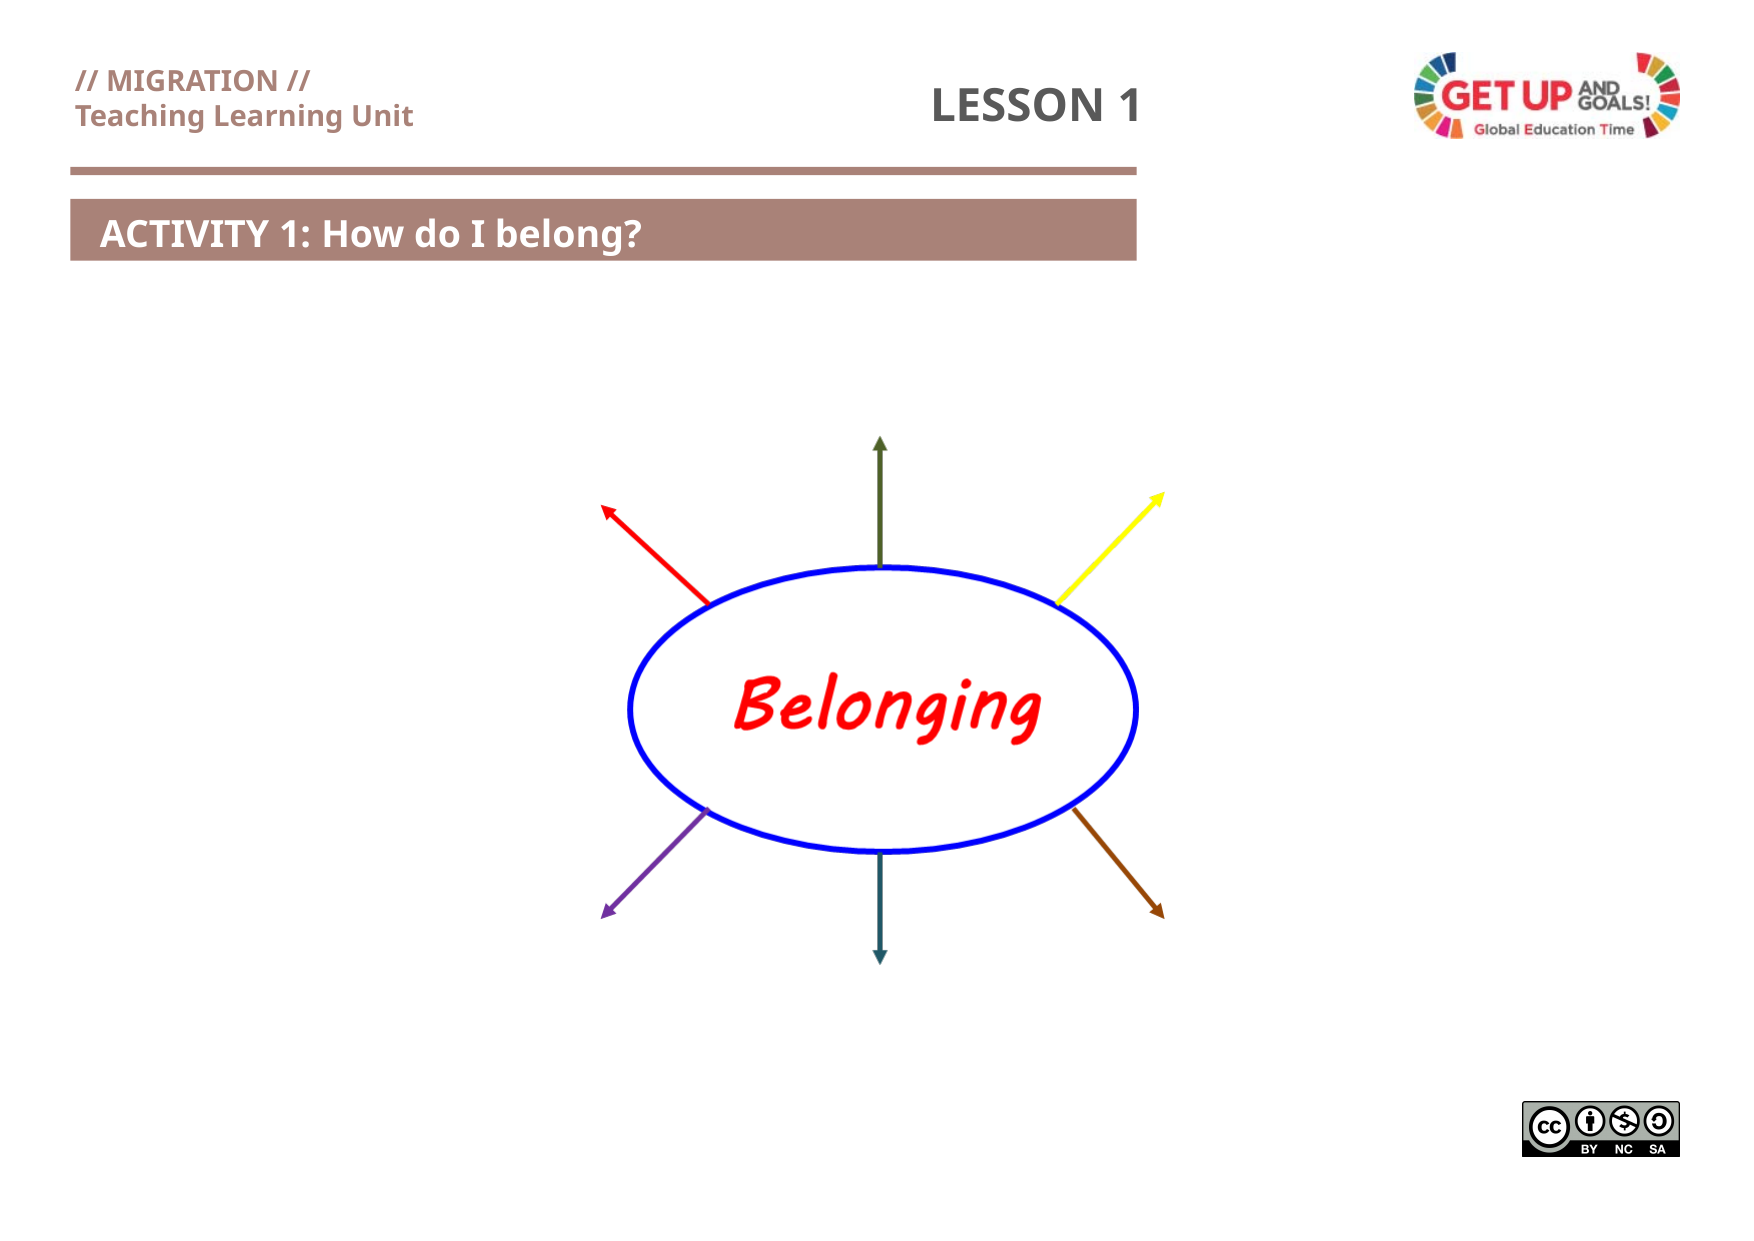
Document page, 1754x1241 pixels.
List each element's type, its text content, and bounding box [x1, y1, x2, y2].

text_box [70, 166, 1137, 176]
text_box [70, 194, 1137, 261]
text_box LESSON 1 [915, 60, 1180, 147]
text_box // MIGRATION // Teaching Learning Unit [59, 47, 773, 154]
picture [585, 420, 1180, 981]
picture [1522, 1101, 1680, 1158]
picture [1414, 52, 1680, 139]
